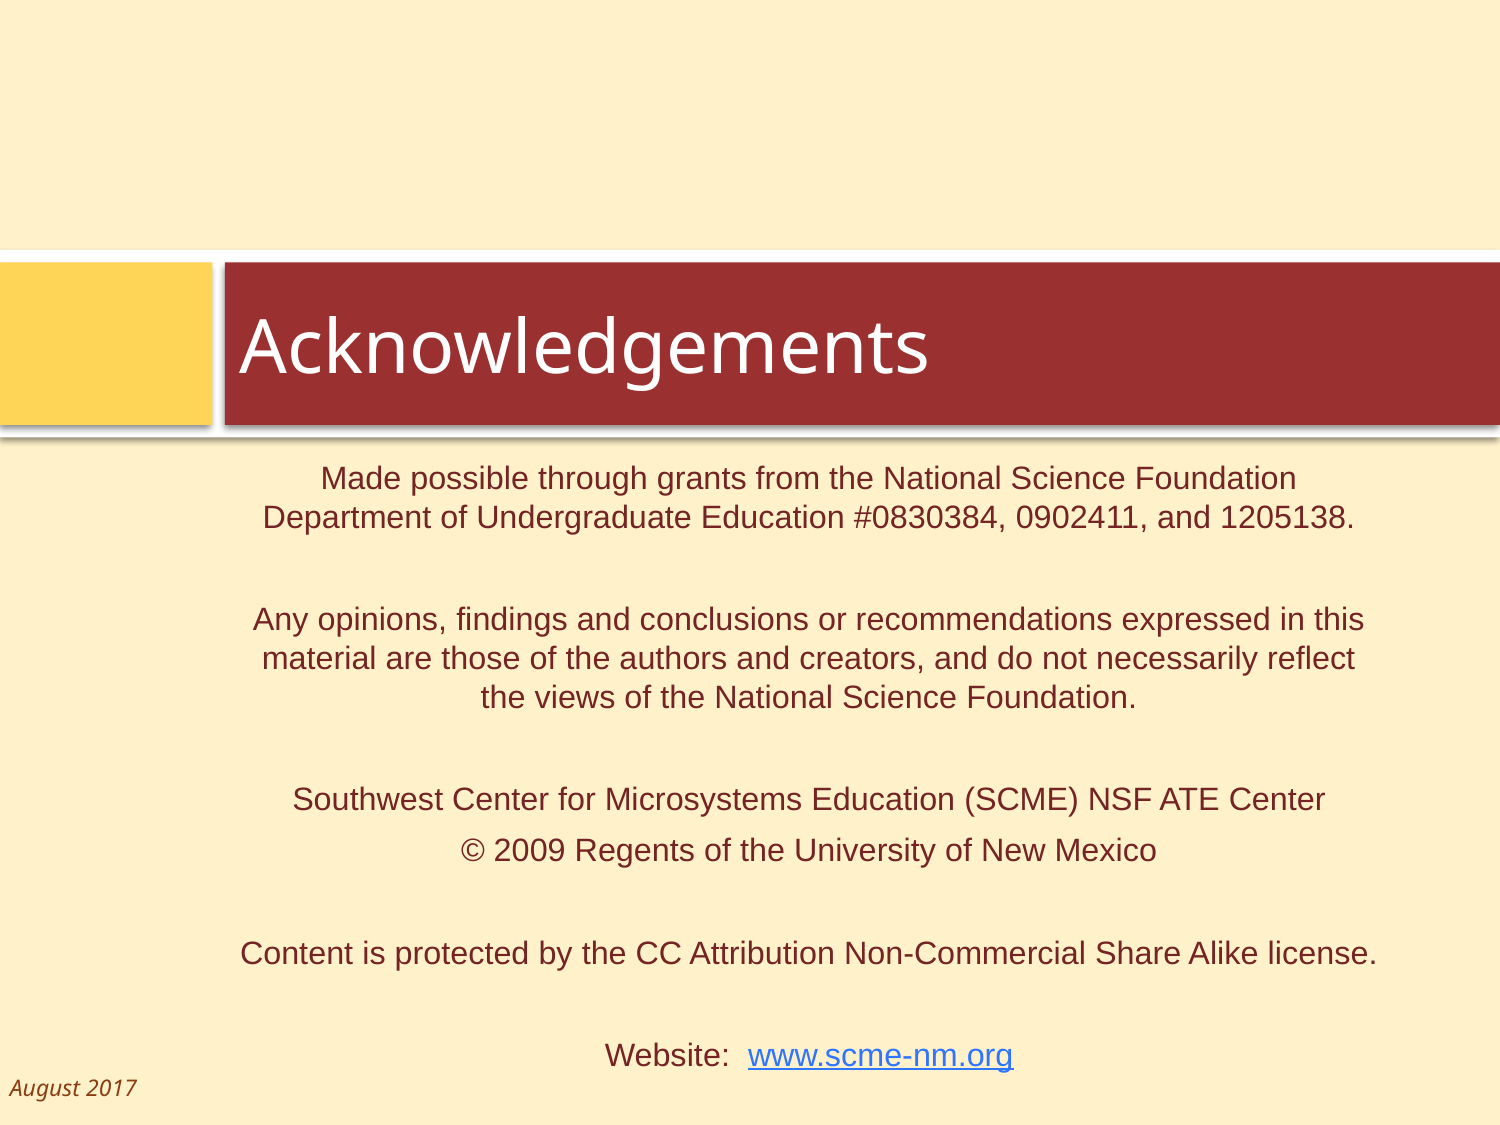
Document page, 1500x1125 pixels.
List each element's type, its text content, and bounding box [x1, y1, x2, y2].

title Acknowledgements [225, 262, 1475, 425]
list Made possible through grants from the National Science Foundation Department of Undergraduate Education #0830384, 0902411, and 1205138. Any opinions, findings and conclusions or recommendations expressed in this material are those of the authors and creators, and do not necessarily reflect the views of the National Science Foundation. Southwest Center for Microsystems Education (SCME) NSF ATE Center © 2009 Regents of the University of New Mexico Content is protected by the CC Attribution Non-Commercial Share Alike license. Website: www.scme-nm.org [225, 450, 1394, 1088]
